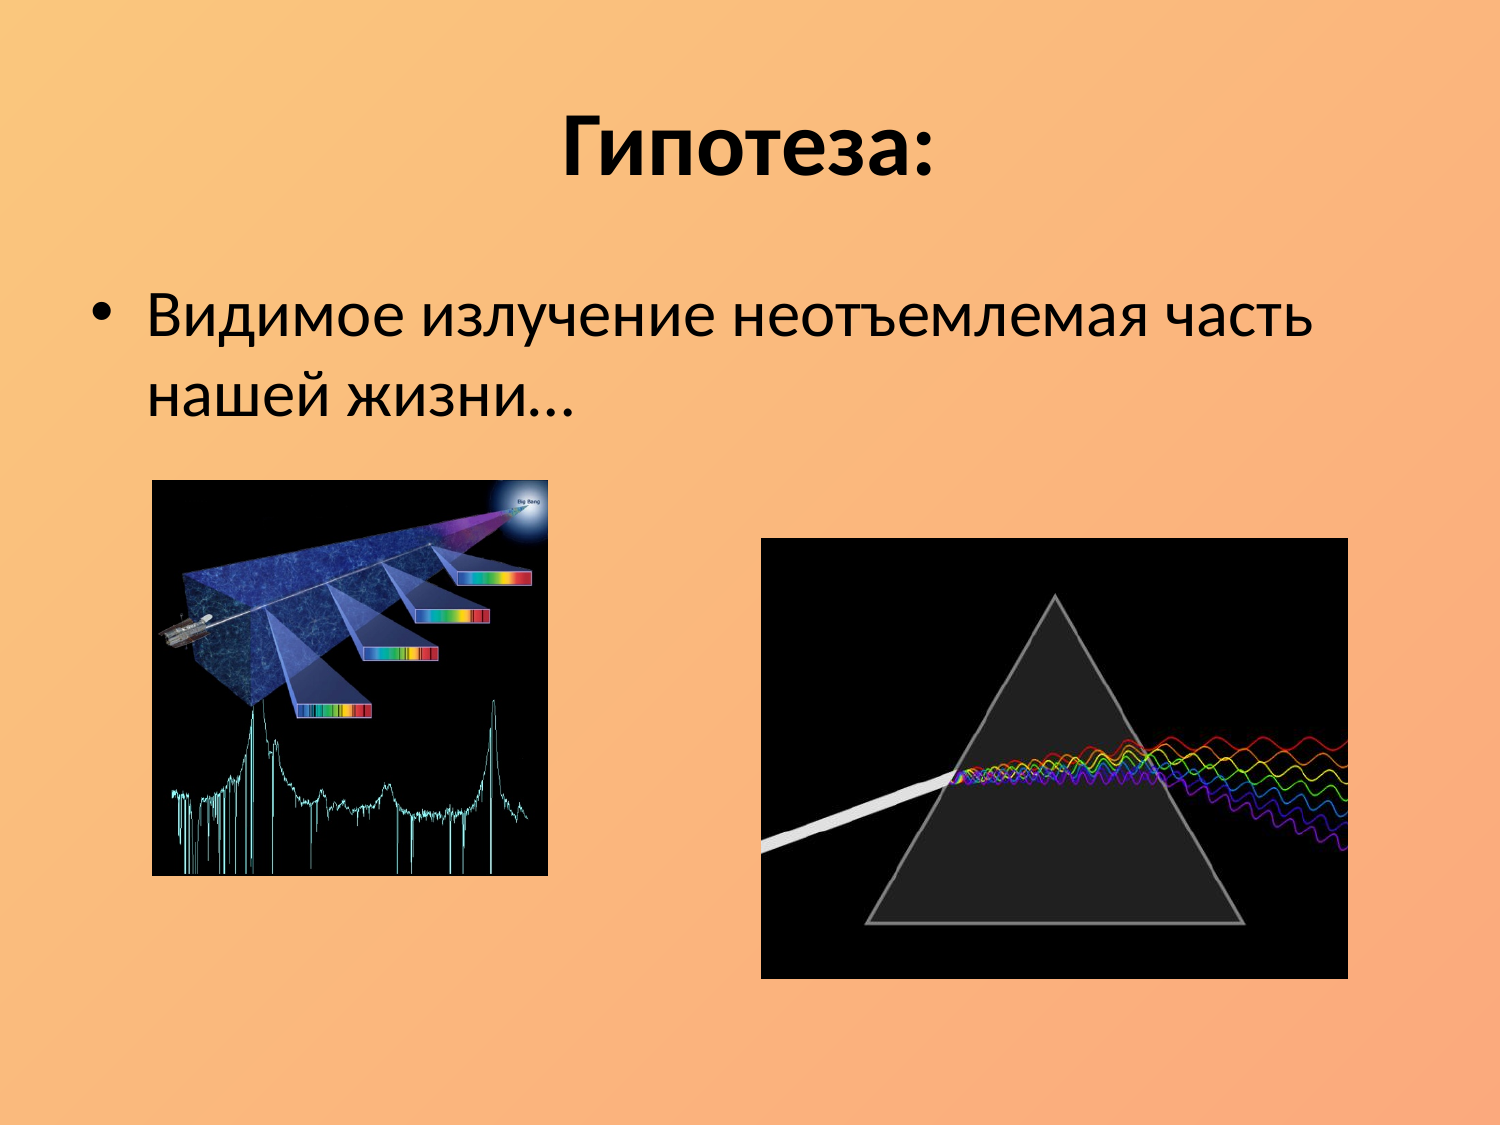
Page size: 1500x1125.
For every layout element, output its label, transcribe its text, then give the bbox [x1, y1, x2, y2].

picture [761, 538, 1348, 979]
list Видимое излучение неотъемлемая часть нашей жизни… [75, 262, 1425, 504]
picture [152, 480, 548, 876]
title Гипотеза: [75, 45, 1425, 233]
